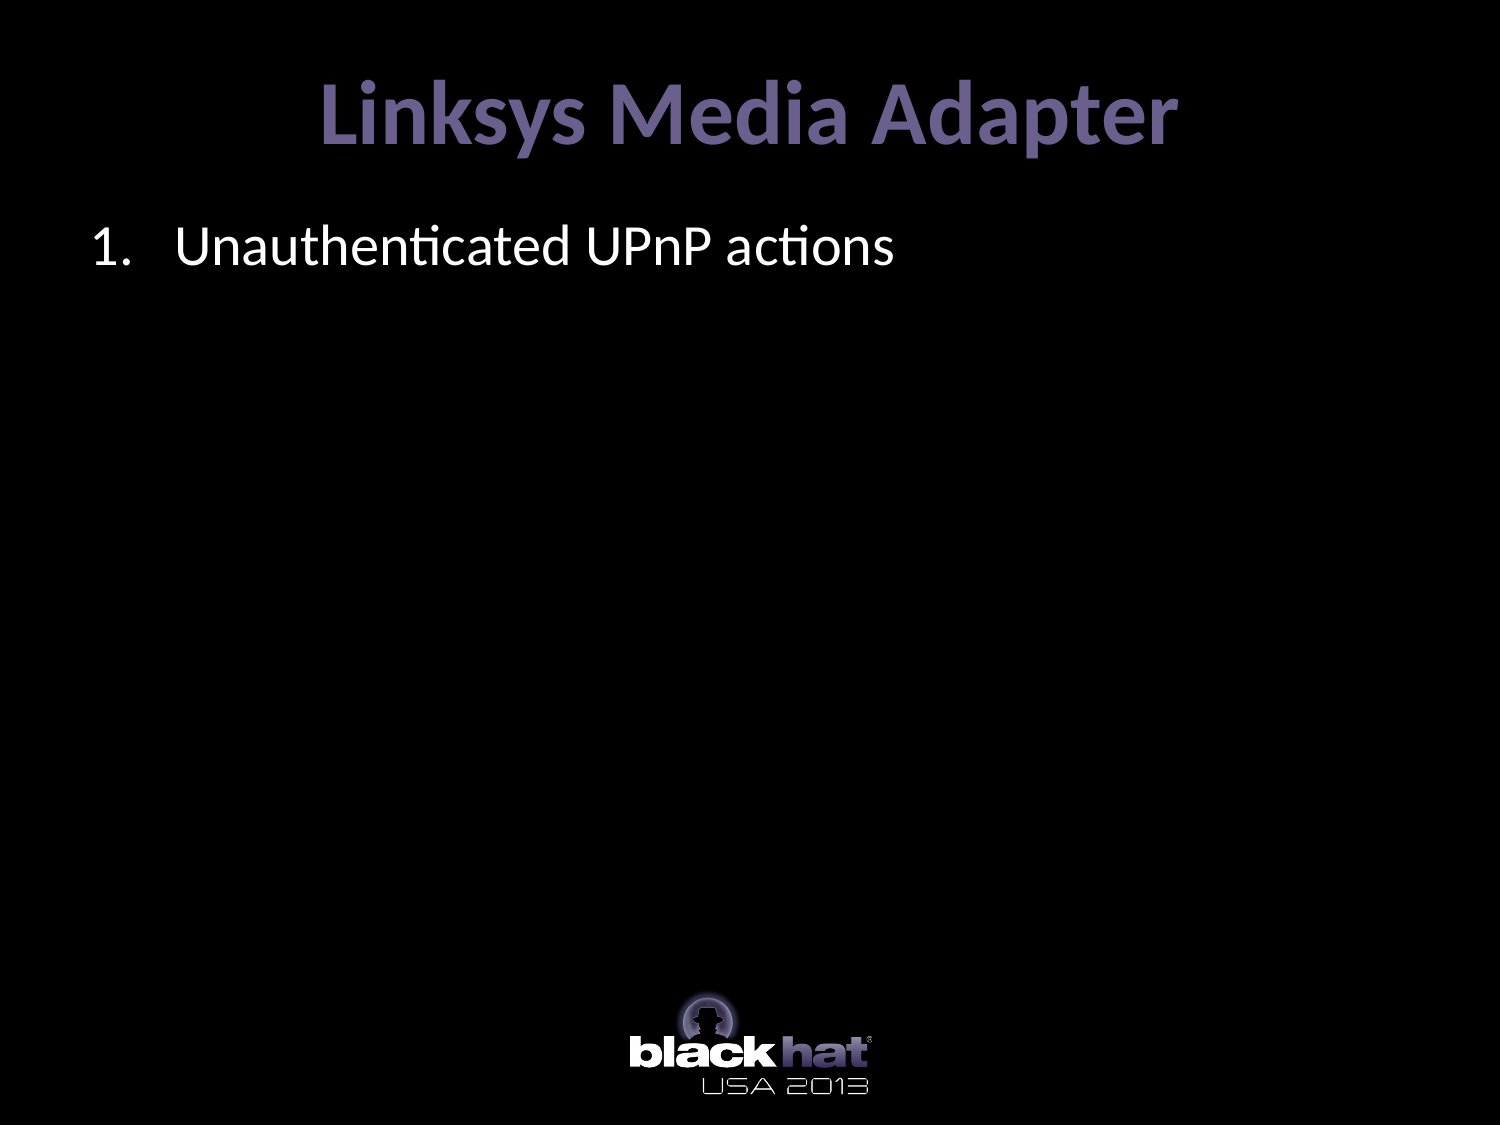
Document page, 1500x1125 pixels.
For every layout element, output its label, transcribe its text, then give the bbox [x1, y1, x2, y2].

text_box Unauthenticated UPnP actions [74, 233, 1425, 285]
picture [628, 987, 872, 1100]
text_box Linksys Media Adapter [74, 45, 1425, 233]
